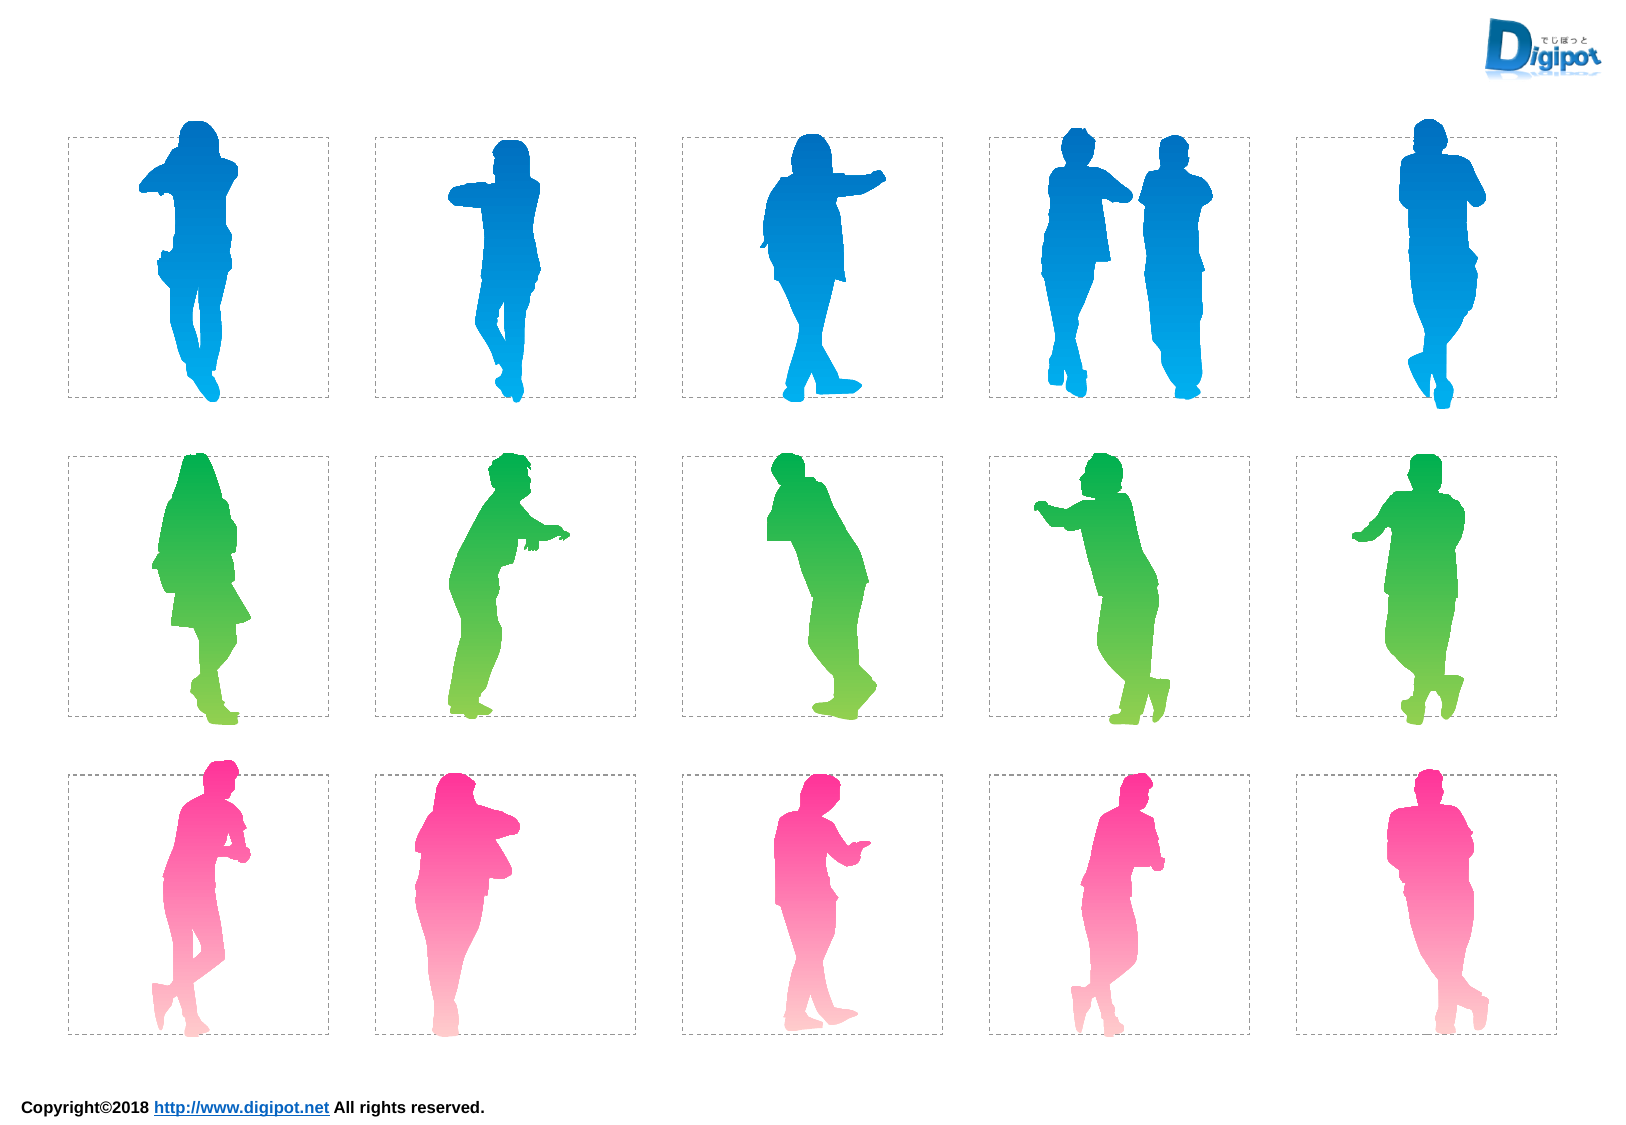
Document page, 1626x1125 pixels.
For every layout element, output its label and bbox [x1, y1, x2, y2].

text_box [1352, 453, 1466, 725]
text_box [151, 759, 251, 1038]
text_box [414, 772, 520, 1038]
text_box [773, 773, 872, 1032]
text_box [152, 452, 252, 726]
text_box [1386, 769, 1490, 1034]
text_box [766, 453, 878, 720]
text_box [448, 140, 542, 403]
text_box [1041, 127, 1133, 397]
text_box [1071, 772, 1166, 1038]
text_box [448, 452, 570, 720]
text_box [1138, 135, 1213, 400]
text_box [138, 120, 239, 403]
text_box [1398, 118, 1486, 409]
text_box [760, 134, 886, 403]
text_box [1033, 452, 1171, 725]
picture [1485, 18, 1602, 82]
